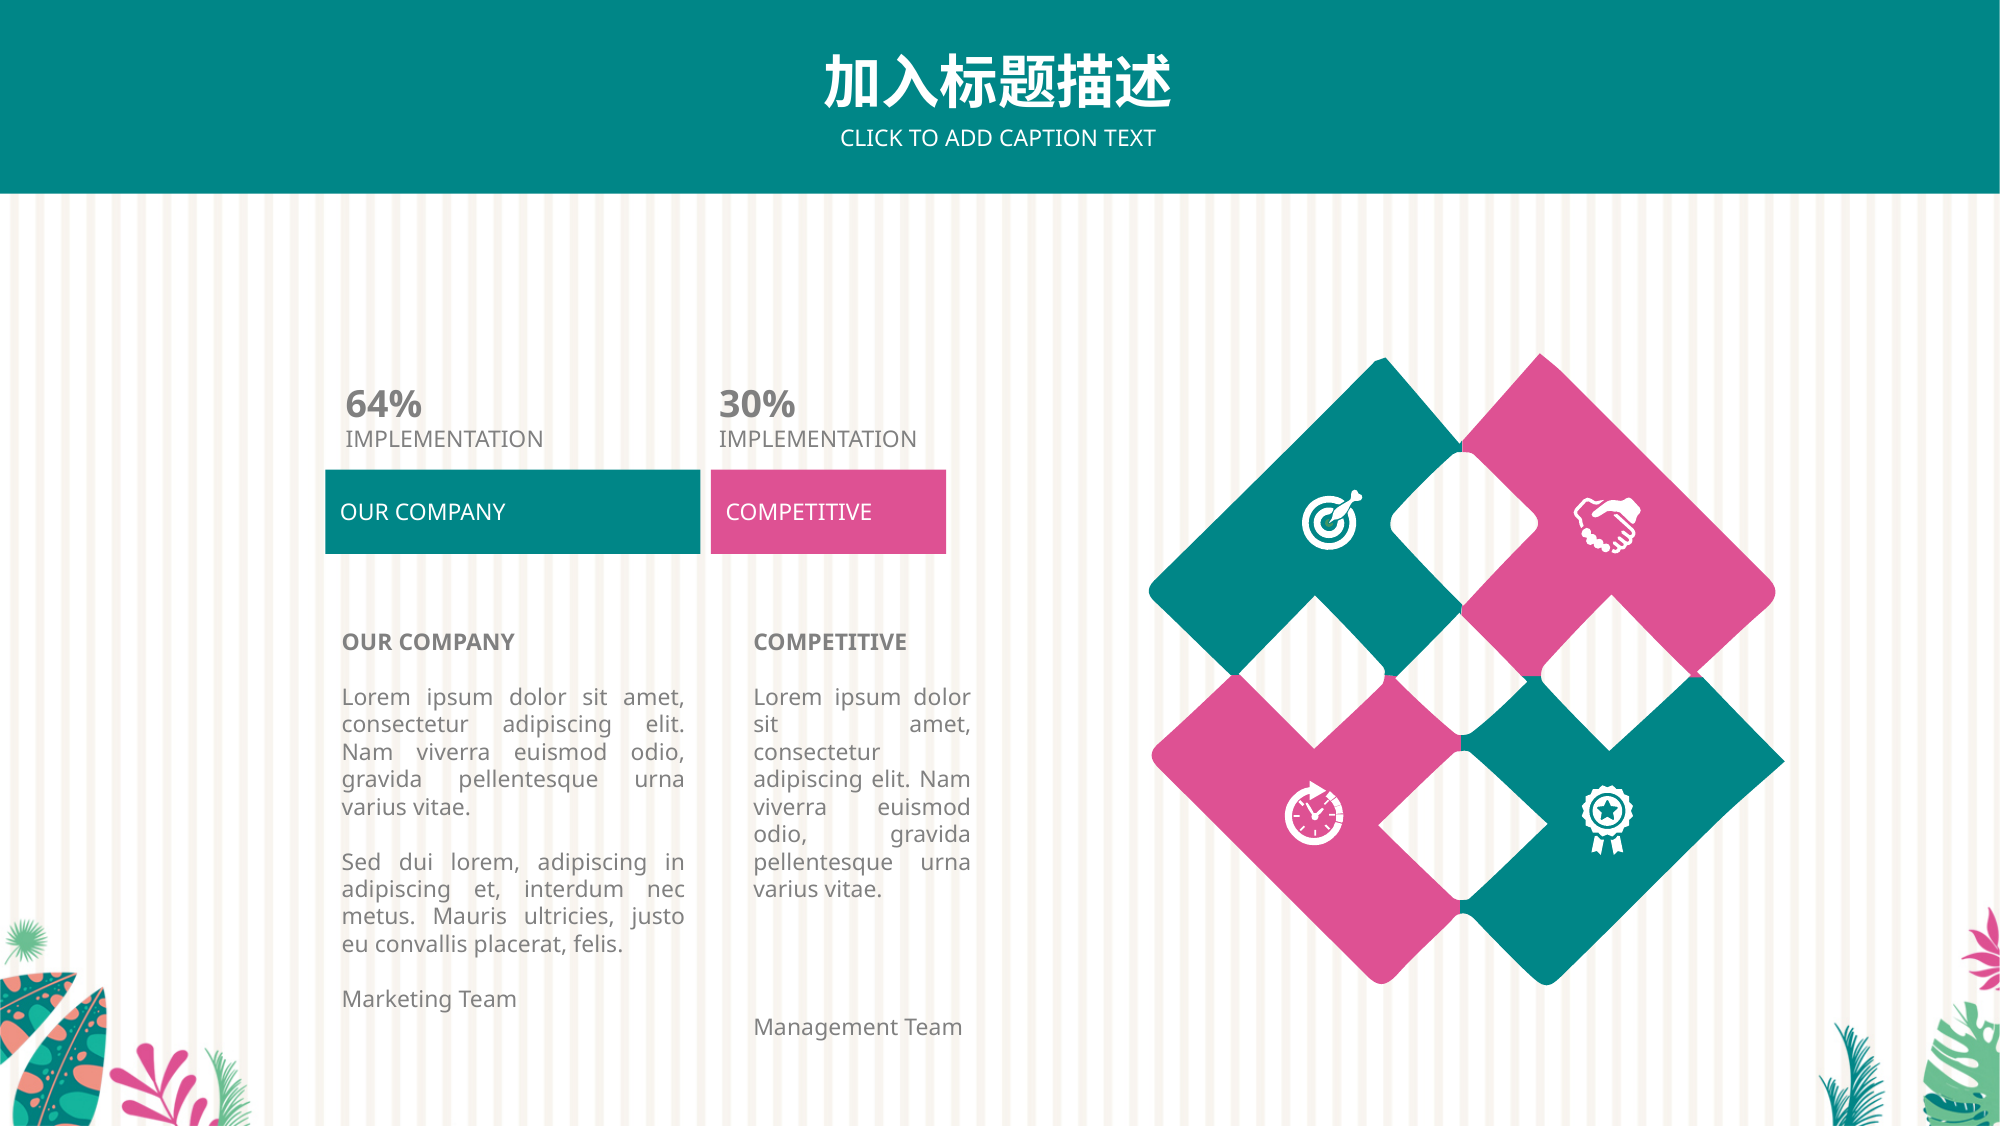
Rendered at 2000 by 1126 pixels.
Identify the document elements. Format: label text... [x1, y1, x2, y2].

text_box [1144, 353, 1785, 992]
text_box COMPETITIVE Lorem ipsum dolor sit amet, consectetur adipiscing elit. Nam viverra euismod odio, gravida pellentesque urna varius vitae. Management Team [738, 620, 987, 1047]
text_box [0, 0, 2000, 194]
text_box OUR COMPANY [323, 467, 702, 556]
text_box OUR COMPANY Lorem ipsum dolor sit amet, consectetur adipiscing elit. Nam viverra euismod odio, gravida pellentesque urna varius vitae. Sed dui lorem, adipiscing in adipiscing et, interdum nec metus. Mauris ultricies, justo eu convallis placerat, felis. Marketing Team [326, 620, 701, 1020]
text_box 64% IMPLEMENTATION [330, 372, 560, 460]
text_box 30% IMPLEMENTATION [704, 372, 933, 460]
picture [0, 194, 2000, 1126]
text_box COMPETITIVE [709, 467, 948, 556]
